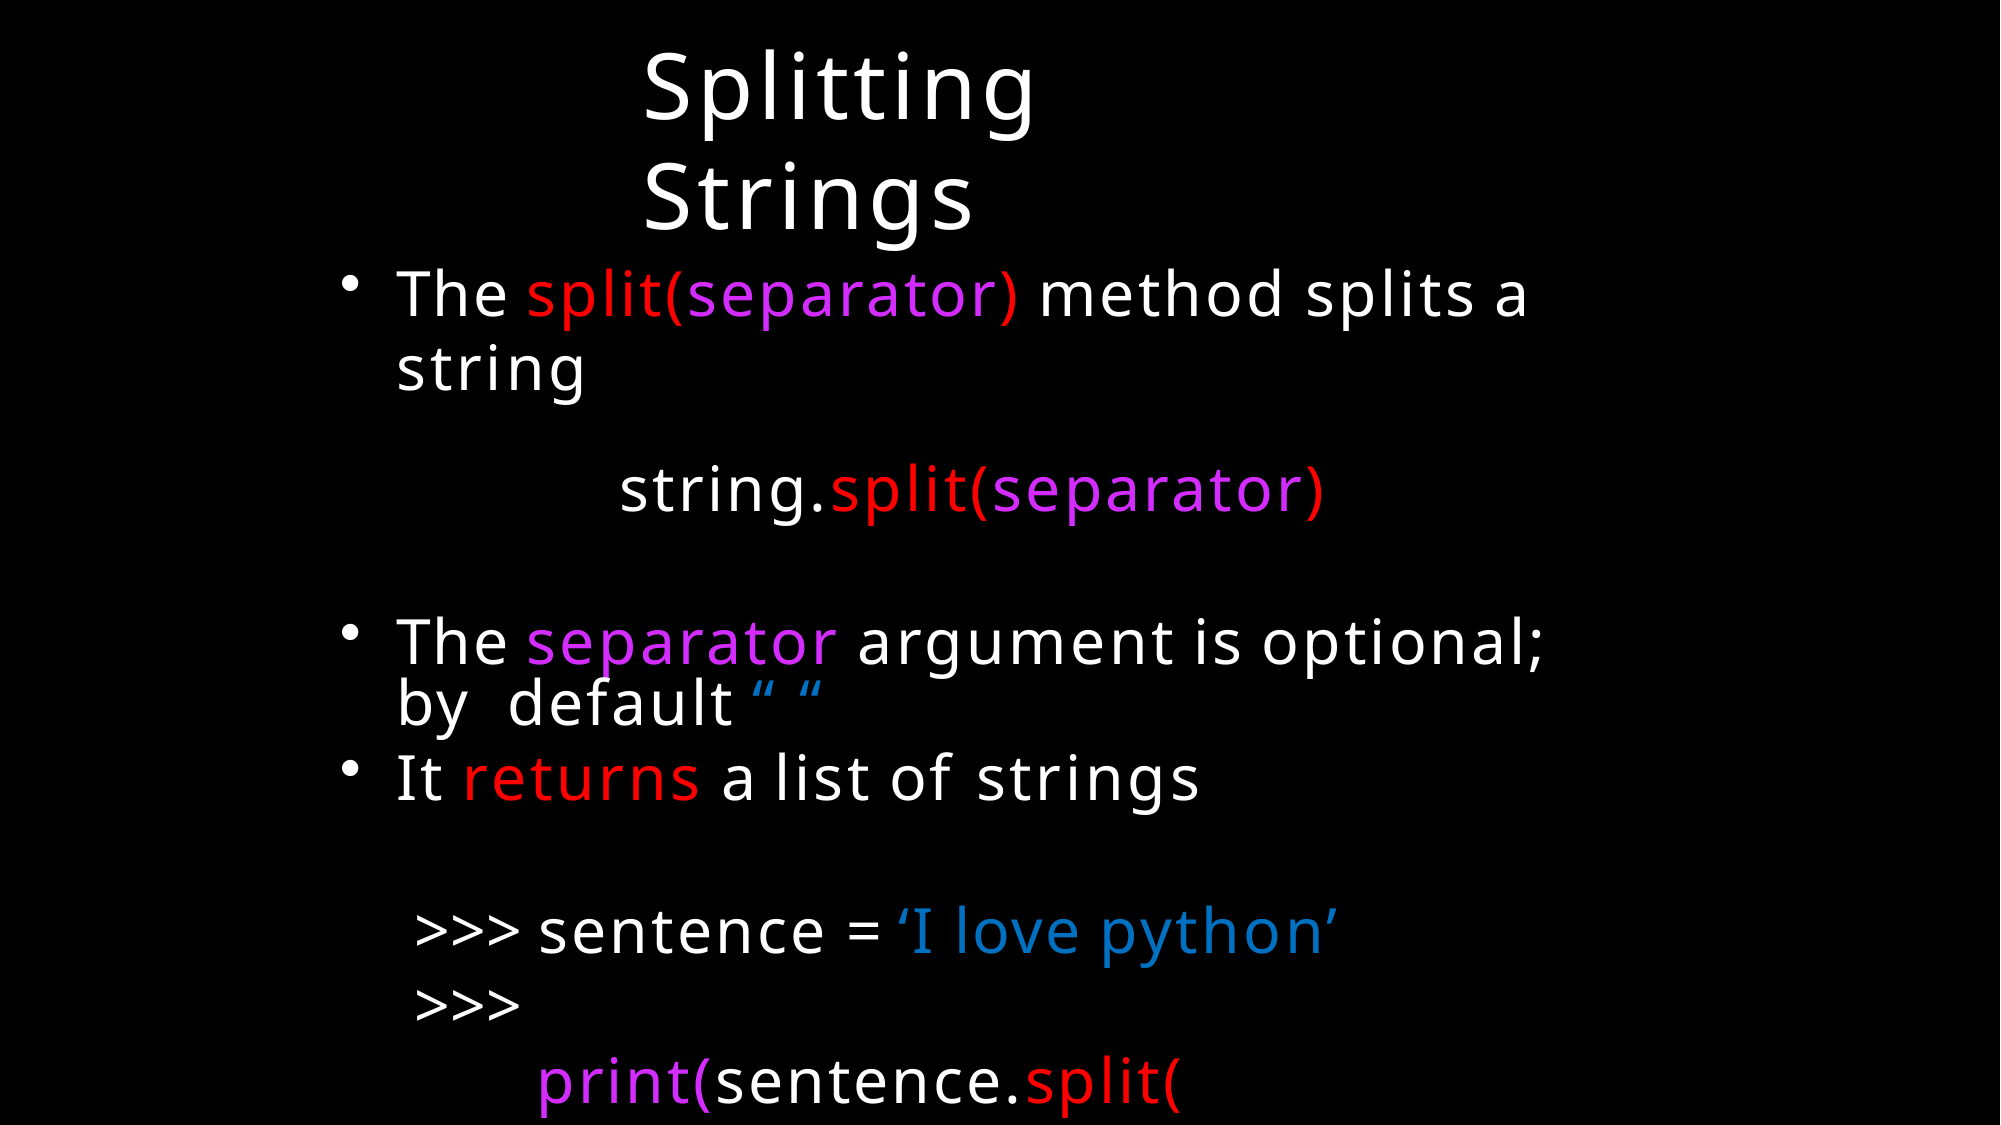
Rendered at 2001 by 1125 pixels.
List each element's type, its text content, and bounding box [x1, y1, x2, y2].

text_box The split(separator) method splits a string string.split(separator) The separator argument is optional; by default “ “ It returns a list of strings >>> sentence = ‘I love python’ >>> print(sentence.split()) [‘I’, ‘love’, ‘python’] [337, 251, 1665, 1125]
title Splitting Strings [640, 25, 1360, 248]
